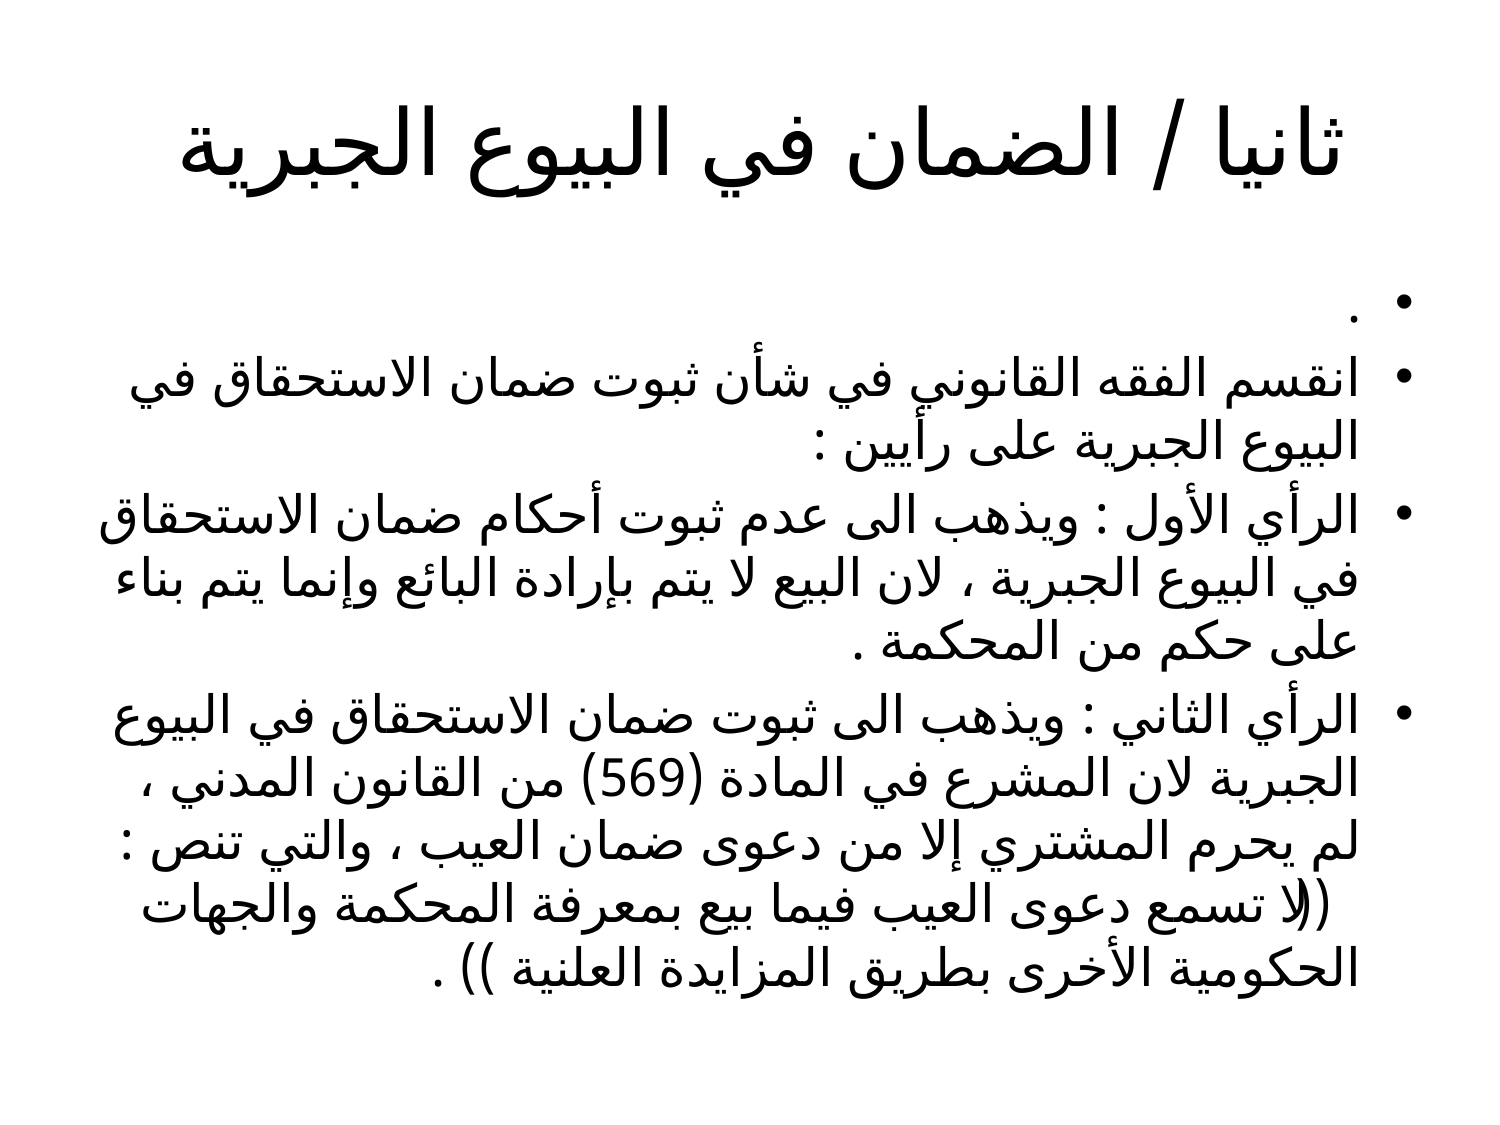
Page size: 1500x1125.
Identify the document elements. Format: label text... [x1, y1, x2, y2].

list . انقسم الفقه القانوني في شأن ثبوت ضمان الاستحقاق في البيوع الجبرية على رأيين : الرأي الأول : ويذهب الى عدم ثبوت أحكام ضمان الاستحقاق في البيوع الجبرية ، لان البيع لا يتم بإرادة البائع وإنما يتم بناء على حكم من المحكمة . الرأي الثاني : ويذهب الى ثبوت ضمان الاستحقاق في البيوع الجبرية لان المشرع في المادة (569) من القانون المدني ، لم يحرم المشتري إلا من دعوى ضمان العيب ، والتي تنص : (( لا تسمع دعوى العيب فيما بيع بمعرفة المحكمة والجهات الحكومية الأخرى بطريق المزايدة العلنية )) . [75, 262, 1425, 1005]
title ثانيا / الضمان في البيوع الجبرية [75, 45, 1425, 233]
